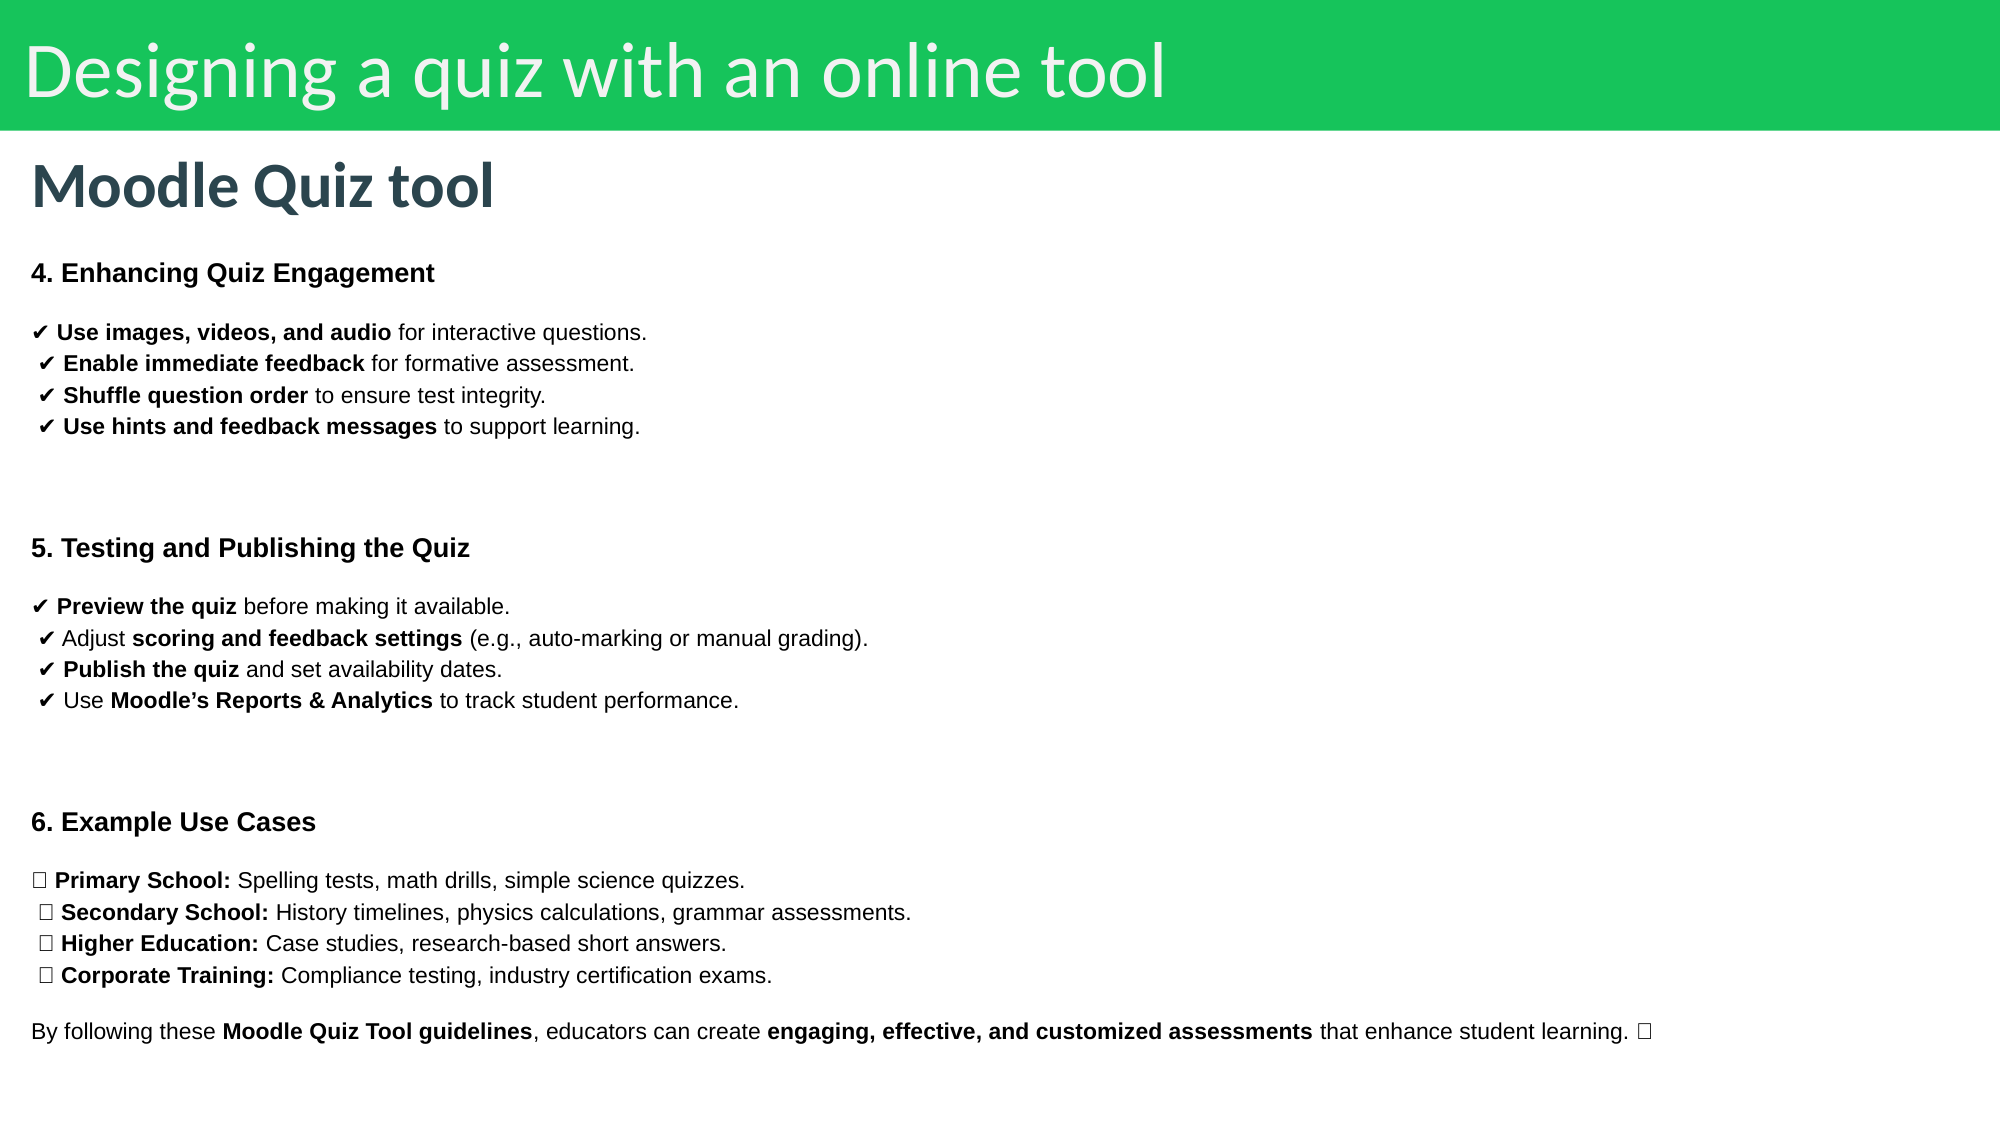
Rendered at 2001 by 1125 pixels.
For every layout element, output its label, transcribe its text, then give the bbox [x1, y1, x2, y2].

title Designing a quiz with an online tool [16, 13, 1976, 131]
list Moodle Quiz tool 4. Enhancing Quiz Engagement ✔ Use images, videos, and audio for interactive questions. ✔ Enable immediate feedback for formative assessment. ✔ Shuffle question order to ensure test integrity. ✔ Use hints and feedback messages to support learning. 5. Testing and Publishing the Quiz ✔ Preview the quiz before making it available. ✔ Adjust scoring and feedback settings (e.g., auto-marking or manual grading). ✔ Publish the quiz and set availability dates. ✔ Use Moodle’s Reports & Analytics to track student performance. 6. Example Use Cases ✅ Primary School: Spelling tests, math drills, simple science quizzes. ✅ Secondary School: History timelines, physics calculations, grammar assessments. ✅ Higher Education: Case studies, research-based short answers. ✅ Corporate Training: Compliance testing, industry certification exams. By following these Moodle Quiz Tool guidelines, educators can create engaging, effective, and customized assessments that enhance student learning. 🚀 [16, 144, 1976, 1108]
